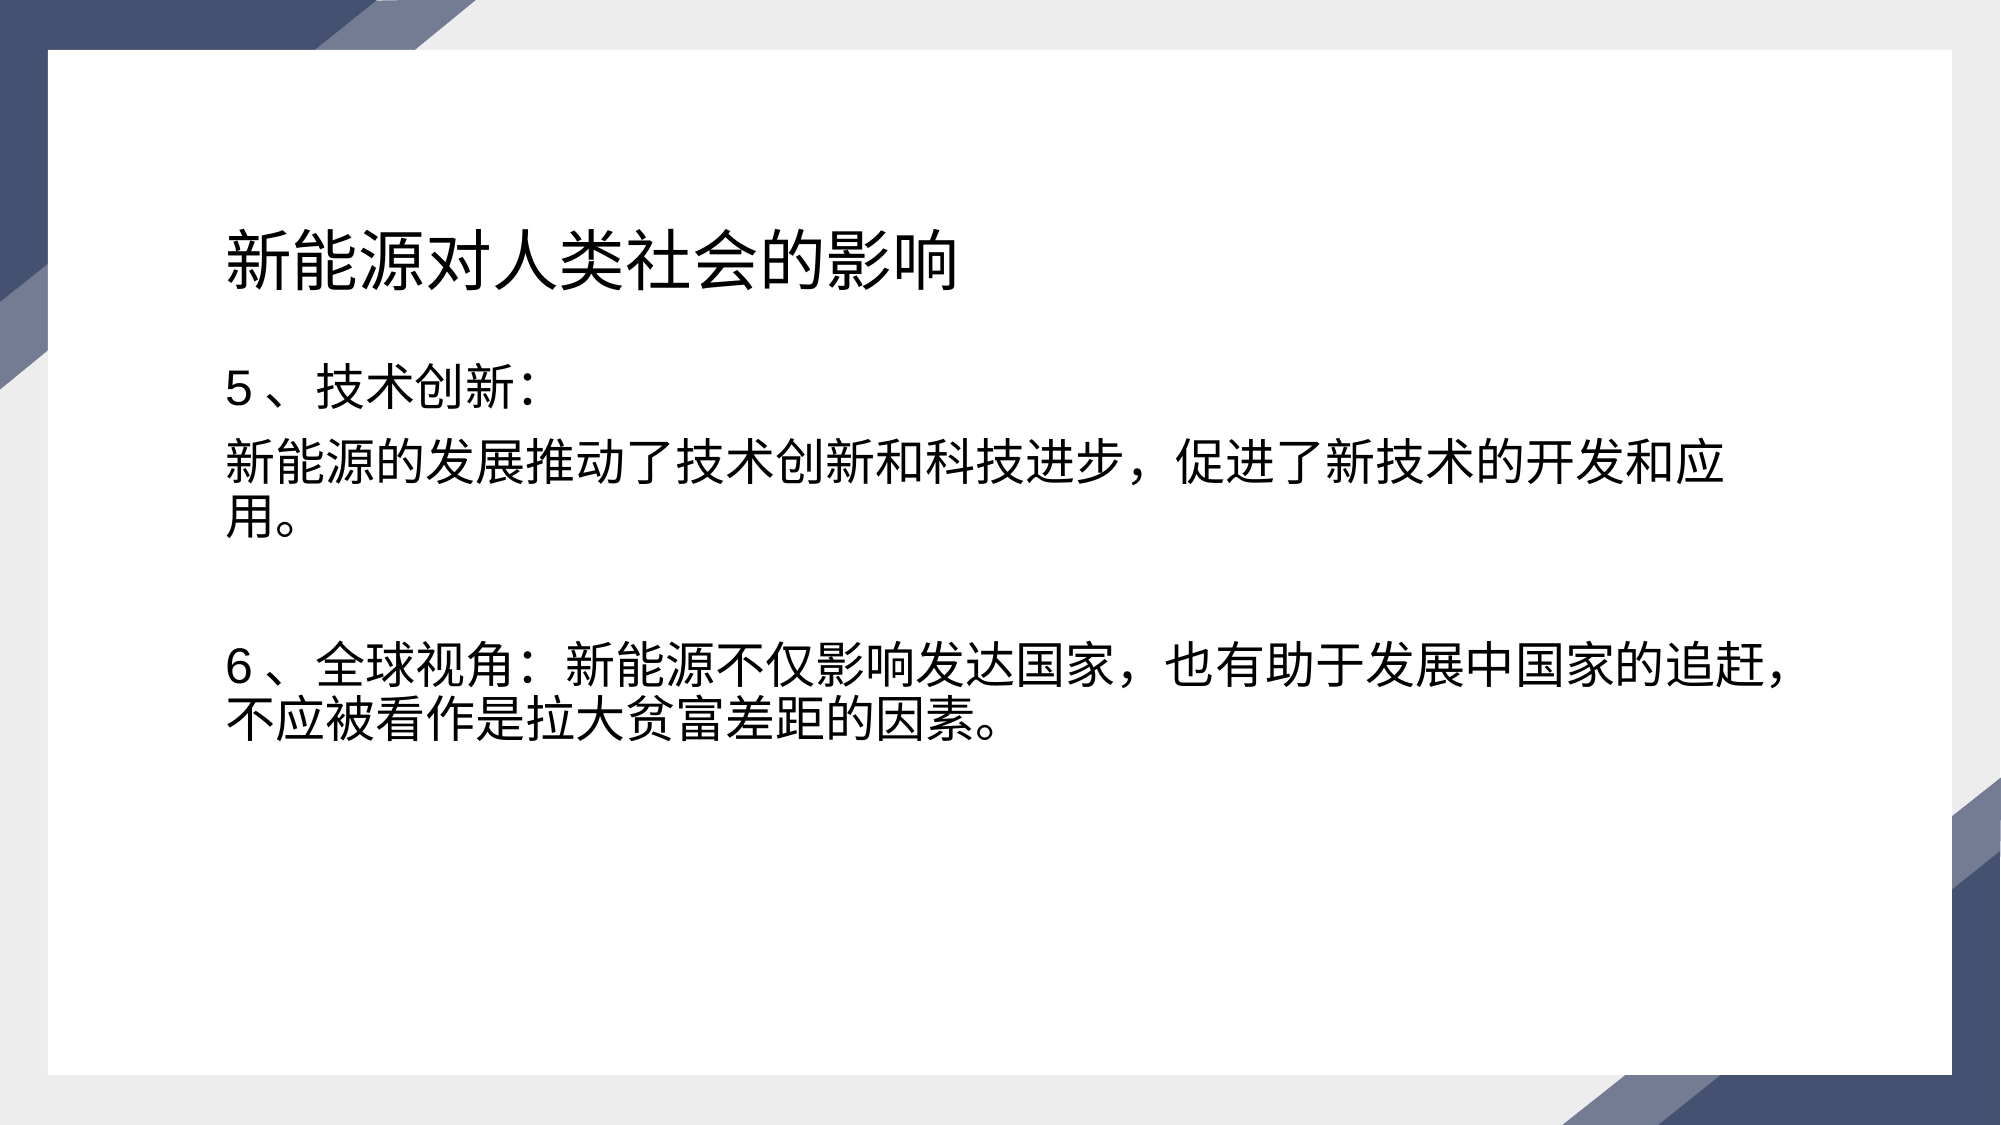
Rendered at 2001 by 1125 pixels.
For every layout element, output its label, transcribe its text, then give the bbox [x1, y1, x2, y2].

title 新能源对人类社会的影响 [210, 204, 1790, 324]
list 5、技术创新： 新能源的发展推动了技术创新和科技进步，促进了新技术的开发和应用。 6、全球视角：新能源不仅影响发达国家，也有助于发展中国家的追赶，不应被看作是拉大贫富差距的因素。 [210, 354, 1790, 921]
